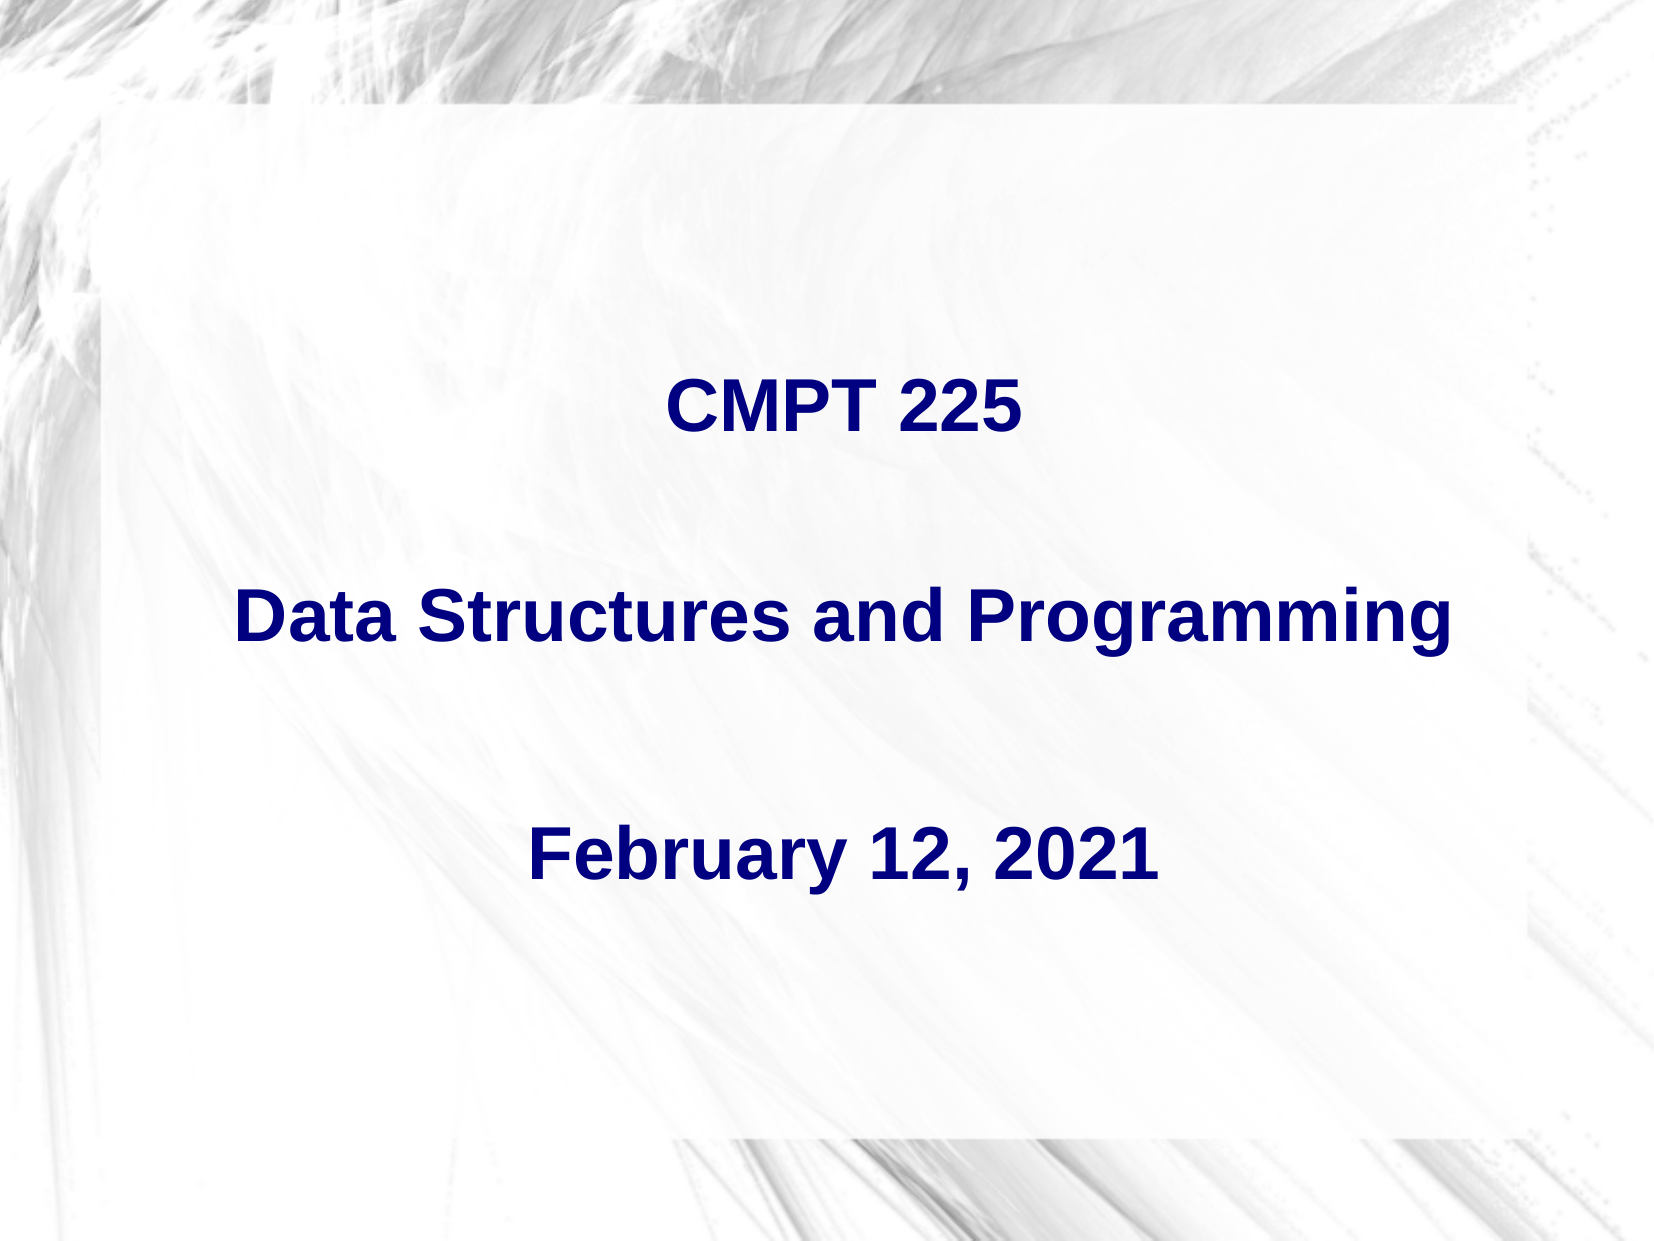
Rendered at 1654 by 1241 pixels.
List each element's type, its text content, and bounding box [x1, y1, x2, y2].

list CMPT 225 Data Structures and Programming February 12, 2021 [118, 237, 1571, 1134]
picture [0, 0, 1654, 1241]
